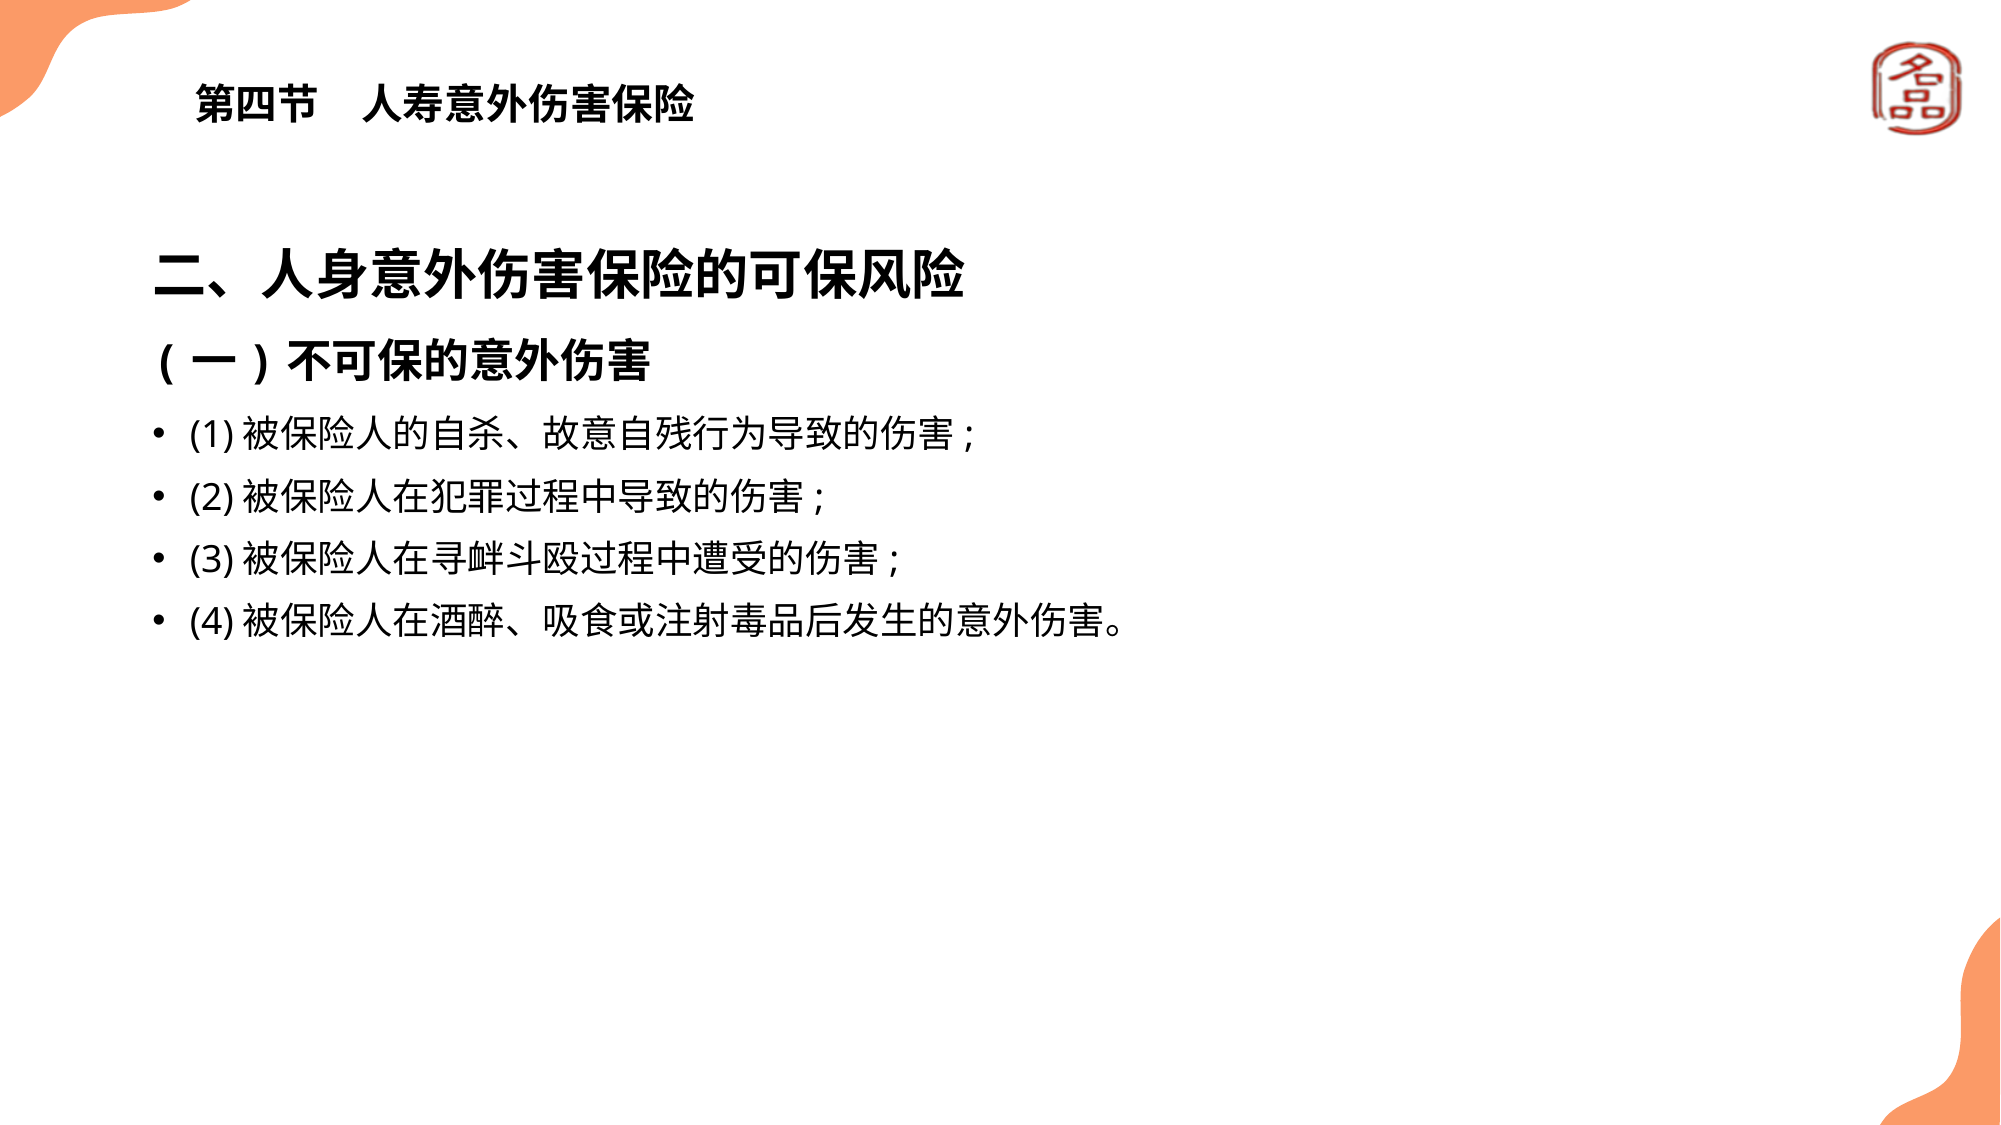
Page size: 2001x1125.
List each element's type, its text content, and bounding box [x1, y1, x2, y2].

title 第四节 人寿意外伤害保险 [137, 60, 1863, 152]
picture [1861, 10, 1990, 147]
list 二、人身意外伤害保险的可保风险 (一)不可保的意外伤害 (1)被保险人的自杀、故意自残行为导致的伤害; (2)被保险人在犯罪过程中导致的伤害; (3)被保险人在寻衅斗殴过程中遭受的伤害; (4)被保险人在酒醉、吸食或注射毒品后发生的意外伤害。 [137, 217, 1863, 1031]
